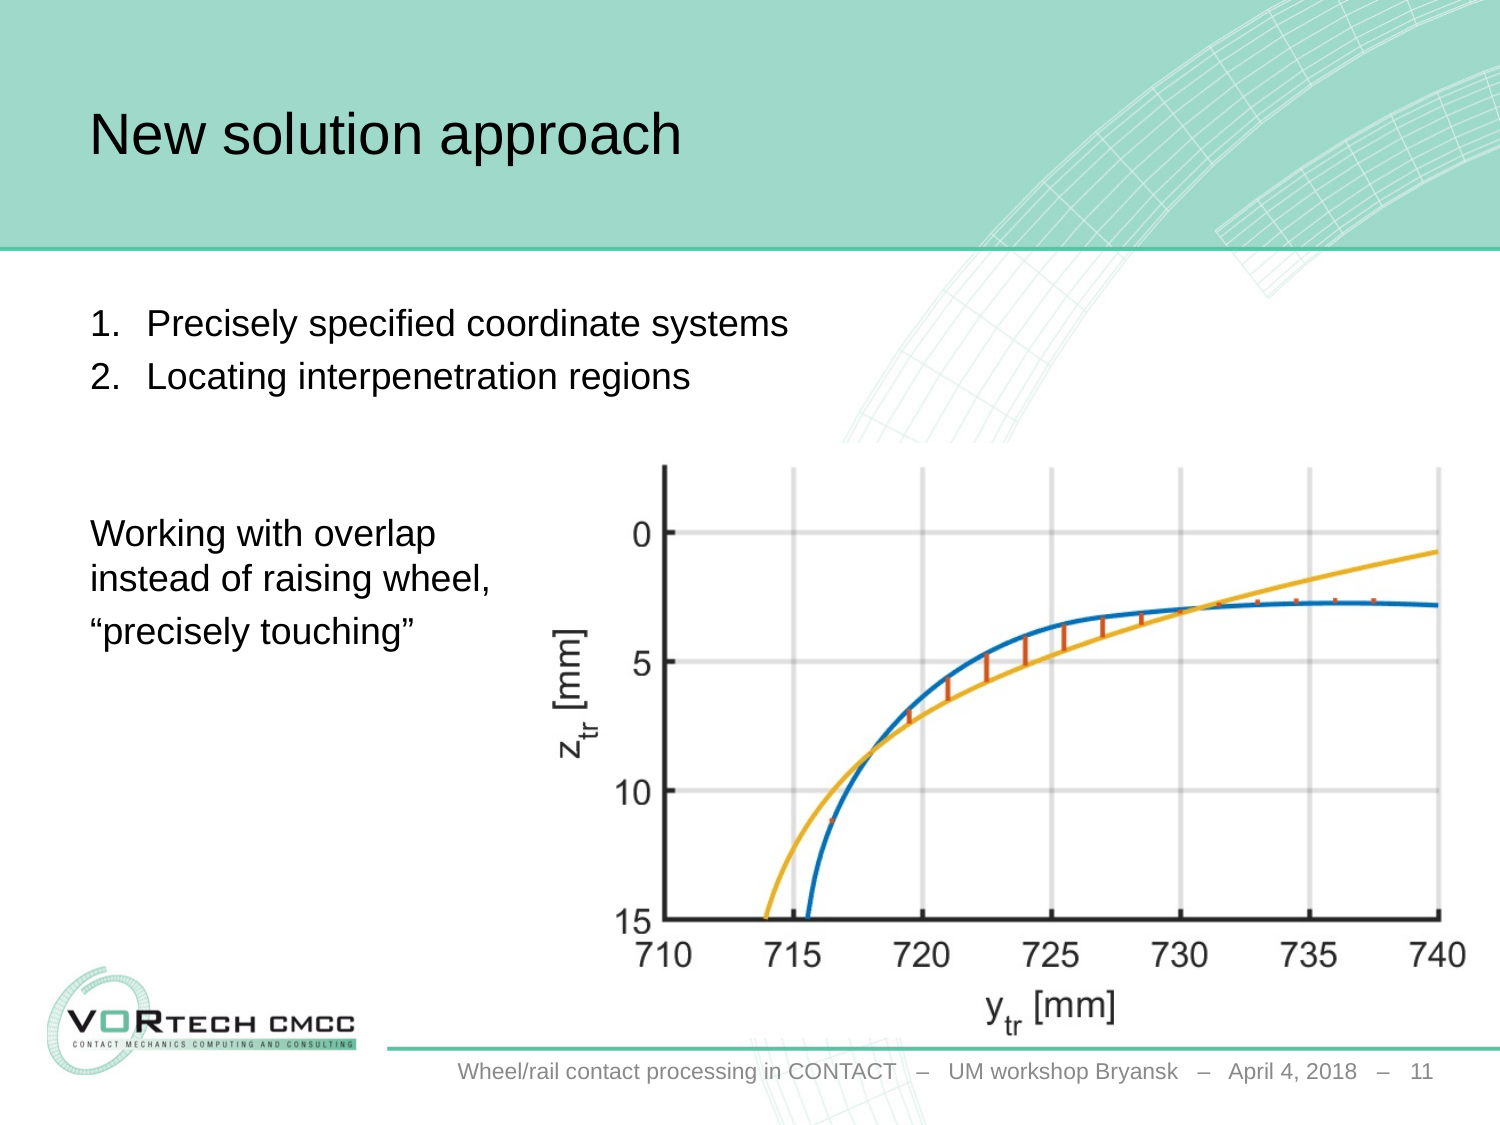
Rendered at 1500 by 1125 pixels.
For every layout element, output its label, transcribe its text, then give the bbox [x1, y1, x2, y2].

list Precisely specified coordinate systems Locating interpenetration regions Working with overlap instead of raising wheel, “precisely touching” [75, 291, 1341, 929]
title New solution approach [75, 37, 1425, 225]
picture [0, 0, 1500, 1125]
